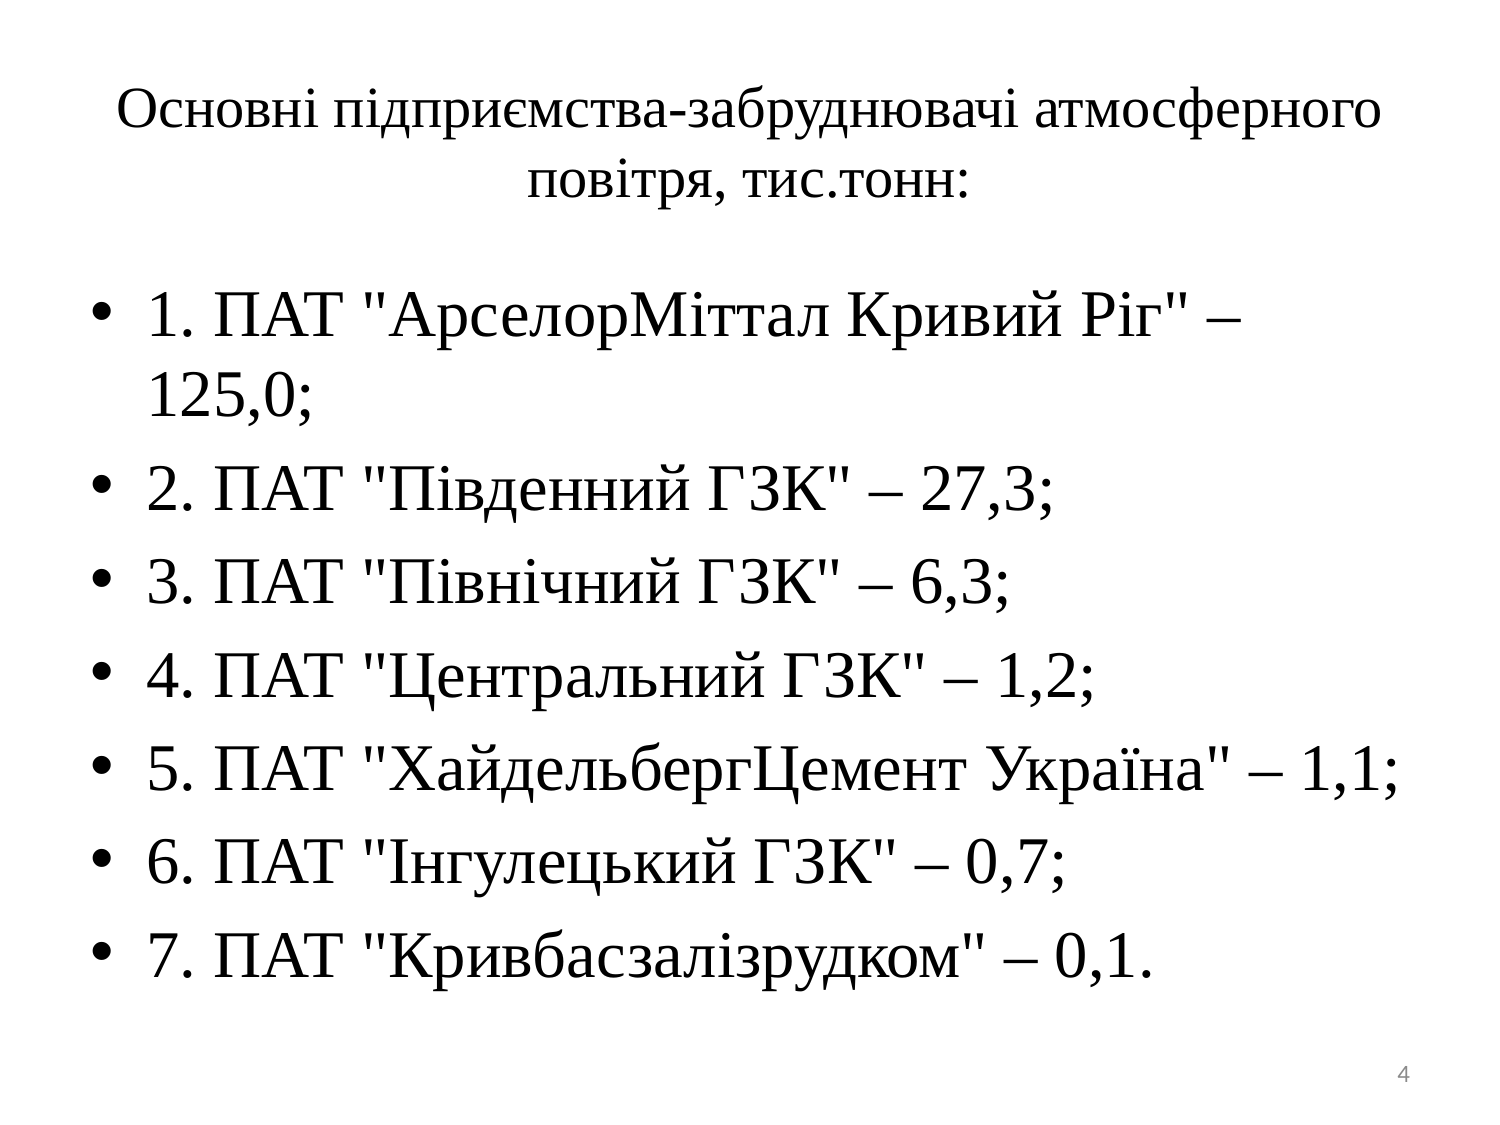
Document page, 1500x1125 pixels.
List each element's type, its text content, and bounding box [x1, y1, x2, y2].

title Основні підприємства-забруднювачі атмосферного повітря, тис.тонн: [75, 45, 1425, 233]
list 1. ПАТ "АрселорМіттал Кривий Ріг" – 125,0; 2. ПАТ "Південний ГЗК" – 27,3; 3. ПАТ "Північний ГЗК" – 6,3; 4. ПАТ "Центральний ГЗК" – 1,2; 5. ПАТ "ХайдельбергЦемент Україна" – 1,1; 6. ПАТ "Інгулецький ГЗК" – 0,7; 7. ПАТ "Кривбасзалізрудком" – 0,1. [75, 262, 1425, 1005]
slide_number 4 [1074, 1042, 1425, 1103]
